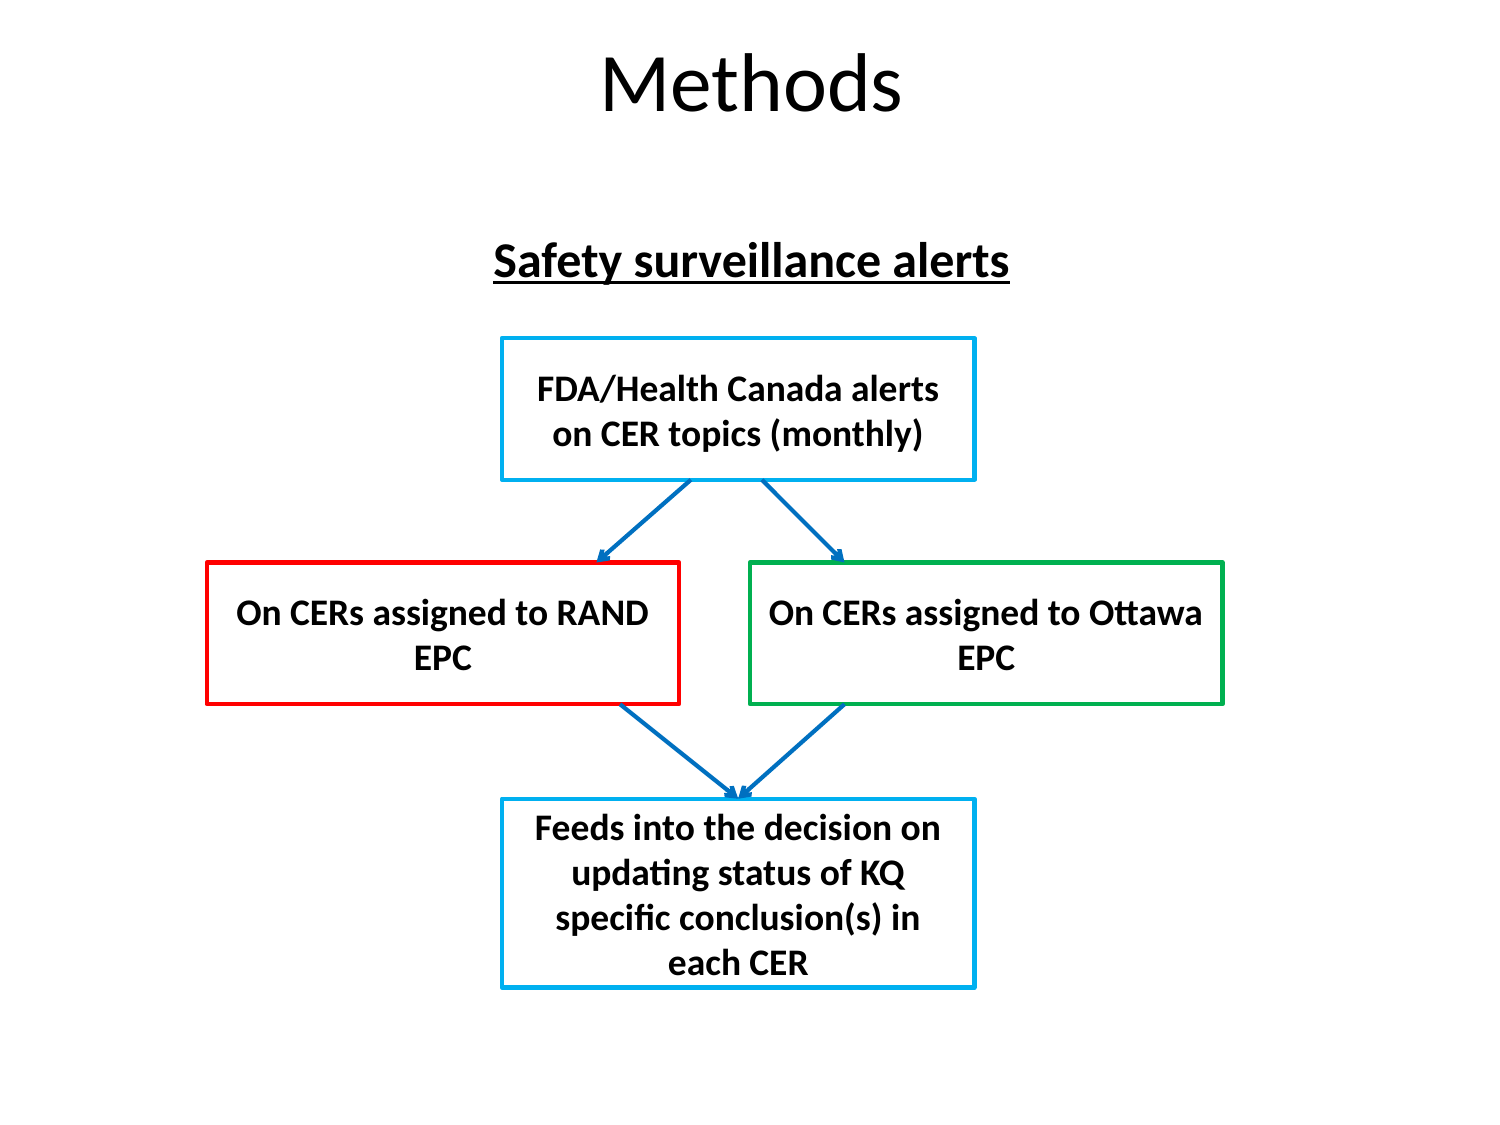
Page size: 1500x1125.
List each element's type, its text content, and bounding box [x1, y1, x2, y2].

text_box Feeds into the decision on updating status of KQ specific conclusion(s) in each CER [500, 797, 977, 990]
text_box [596, 479, 692, 563]
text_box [737, 703, 845, 799]
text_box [761, 479, 845, 563]
title Methods Safety surveillance alerts [76, 54, 1427, 161]
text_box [619, 703, 736, 799]
text_box FDA/Health Canada alerts on CER topics (monthly) [500, 336, 977, 482]
text_box On CERs assigned to RAND EPC [205, 560, 681, 706]
text_box On CERs assigned to Ottawa EPC [748, 560, 1225, 706]
